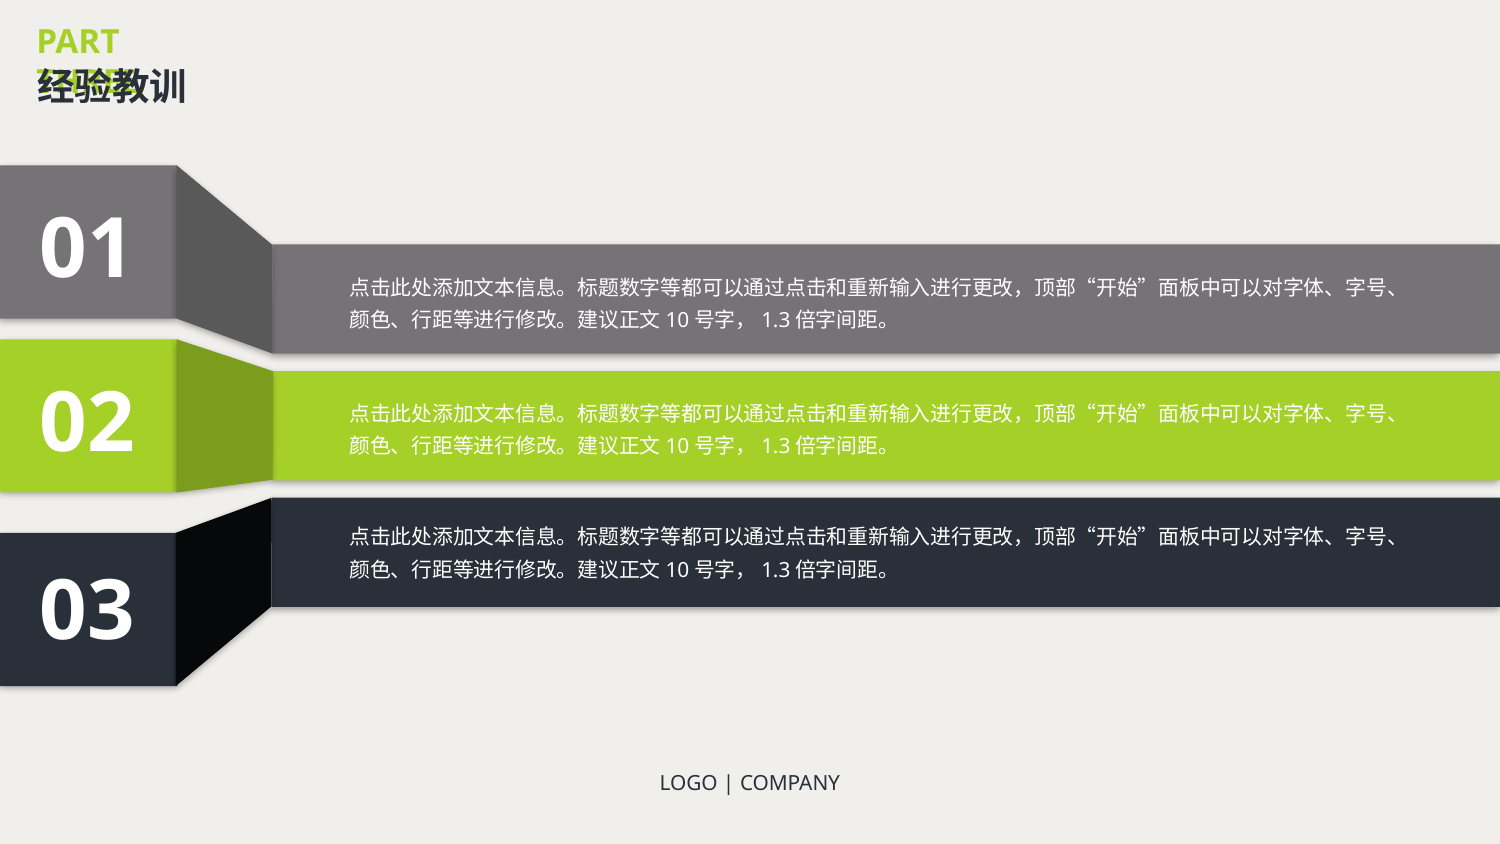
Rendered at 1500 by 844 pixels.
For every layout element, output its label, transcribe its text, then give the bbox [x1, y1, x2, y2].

text_box [175, 164, 274, 355]
text_box [0, 532, 173, 687]
text_box [274, 370, 1500, 481]
text_box [0, 339, 175, 493]
text_box 03 [25, 548, 150, 664]
text_box 点击此处添加文本信息。标题数字等都可以通过点击和重新输入进行更改，顶部“开始”面板中可以对字体、字号、颜色、行距等进行修改。建议正文10号字，1.3倍字间距。 [334, 259, 1435, 340]
text_box 点击此处添加文本信息。标题数字等都可以通过点击和重新输入进行更改，顶部“开始”面板中可以对字体、字号、颜色、行距等进行修改。建议正文10号字，1.3倍字间距。 [334, 385, 1435, 465]
text_box [174, 497, 273, 687]
text_box LOGO | COMPANY [644, 762, 856, 802]
text_box [0, 165, 175, 319]
text_box 01 [25, 186, 150, 302]
text_box PART THREE [21, 12, 235, 108]
text_box [175, 338, 275, 494]
text_box [273, 497, 1500, 608]
text_box 点击此处添加文本信息。标题数字等都可以通过点击和重新输入进行更改，顶部“开始”面板中可以对字体、字号、颜色、行距等进行修改。建议正文10号字，1.3倍字间距。 [334, 509, 1435, 589]
text_box 经验教训 [22, 55, 203, 116]
text_box 02 [25, 360, 150, 476]
text_box [275, 244, 1500, 354]
